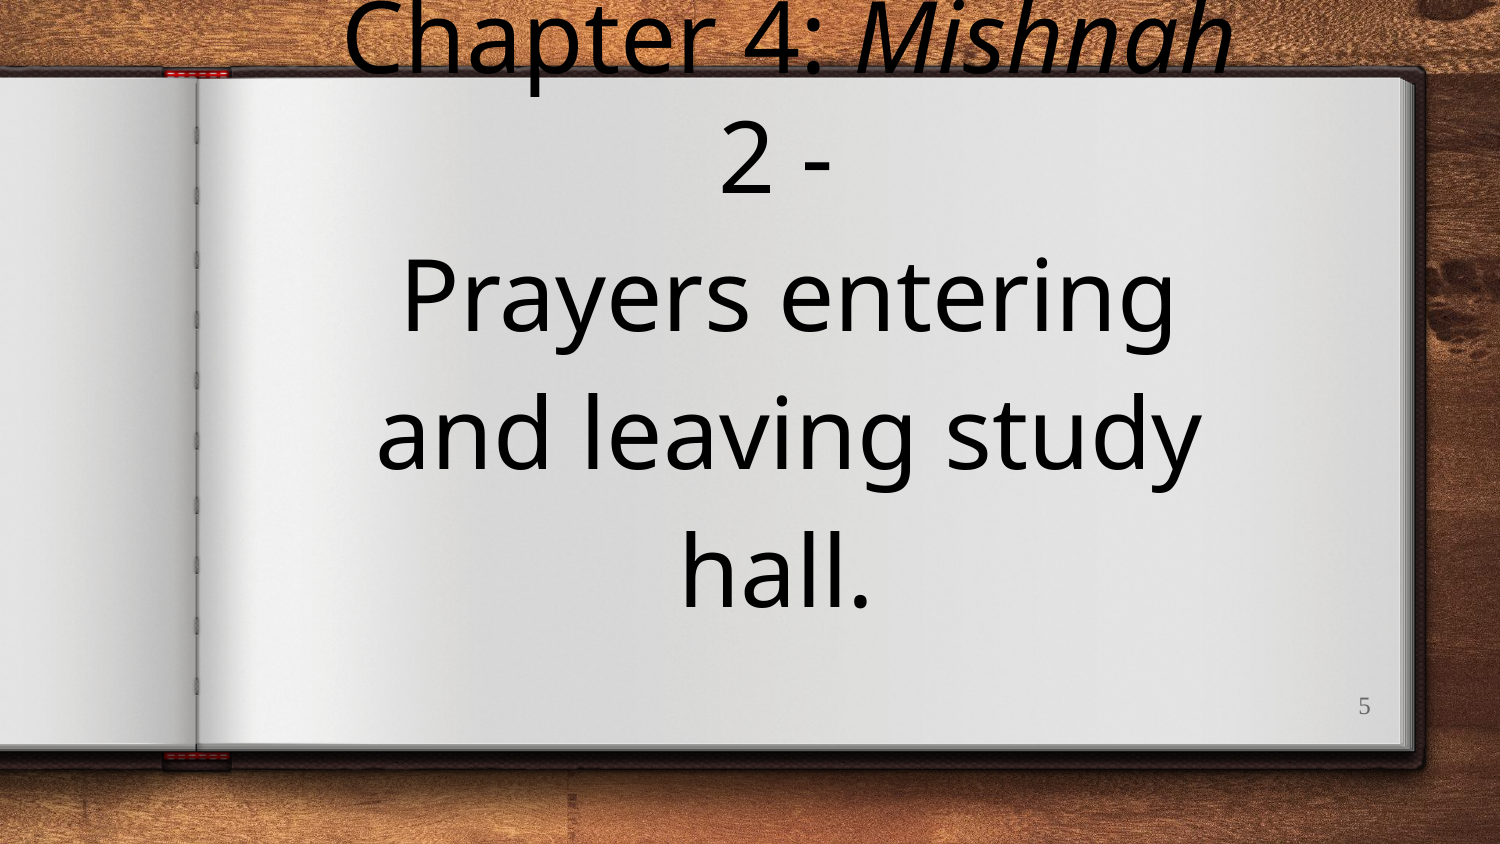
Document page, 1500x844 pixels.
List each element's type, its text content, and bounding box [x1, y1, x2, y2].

slide_number ‹#› [1295, 672, 1386, 737]
title 2. Chapter 4: Mishnah 2 - Prayers entering and leaving study hall. [313, 216, 1266, 763]
picture [0, 0, 1500, 844]
